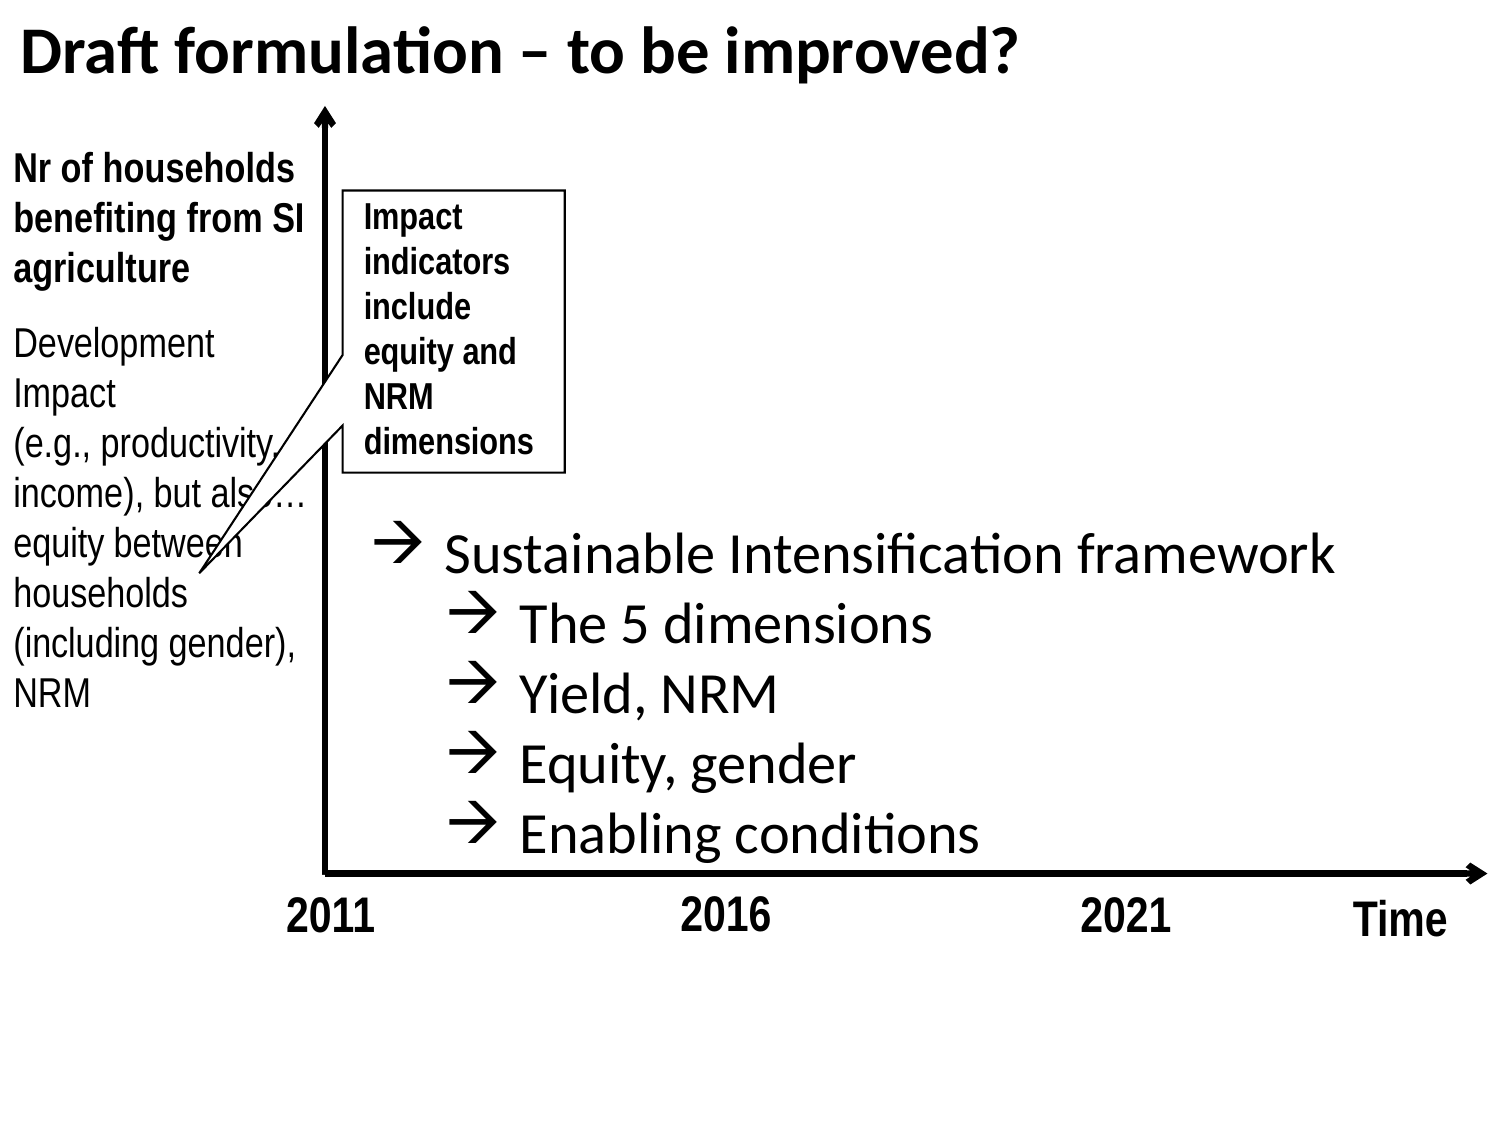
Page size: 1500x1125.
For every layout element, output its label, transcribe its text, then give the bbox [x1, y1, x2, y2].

text_box [198, 381, 324, 574]
text_box Nr of households benefiting from SI agriculture Development Impact (e.g., productivity, income), but also… equity between households (including gender), NRM [0, 133, 324, 874]
text_box Impact indicators include equity and NRM dimensions [348, 184, 559, 470]
text_box Draft formulation – to be improved? [6, 0, 1037, 95]
text_box 2011 [271, 874, 390, 950]
text_box [326, 189, 566, 474]
text_box 2016 [665, 877, 787, 949]
text_box Sustainable Intensification framework The 5 dimensions Yield, NRM Equity, gender Enabling conditions [354, 507, 1369, 873]
text_box 2021 [1065, 877, 1187, 950]
text_box Time [1338, 879, 1463, 954]
